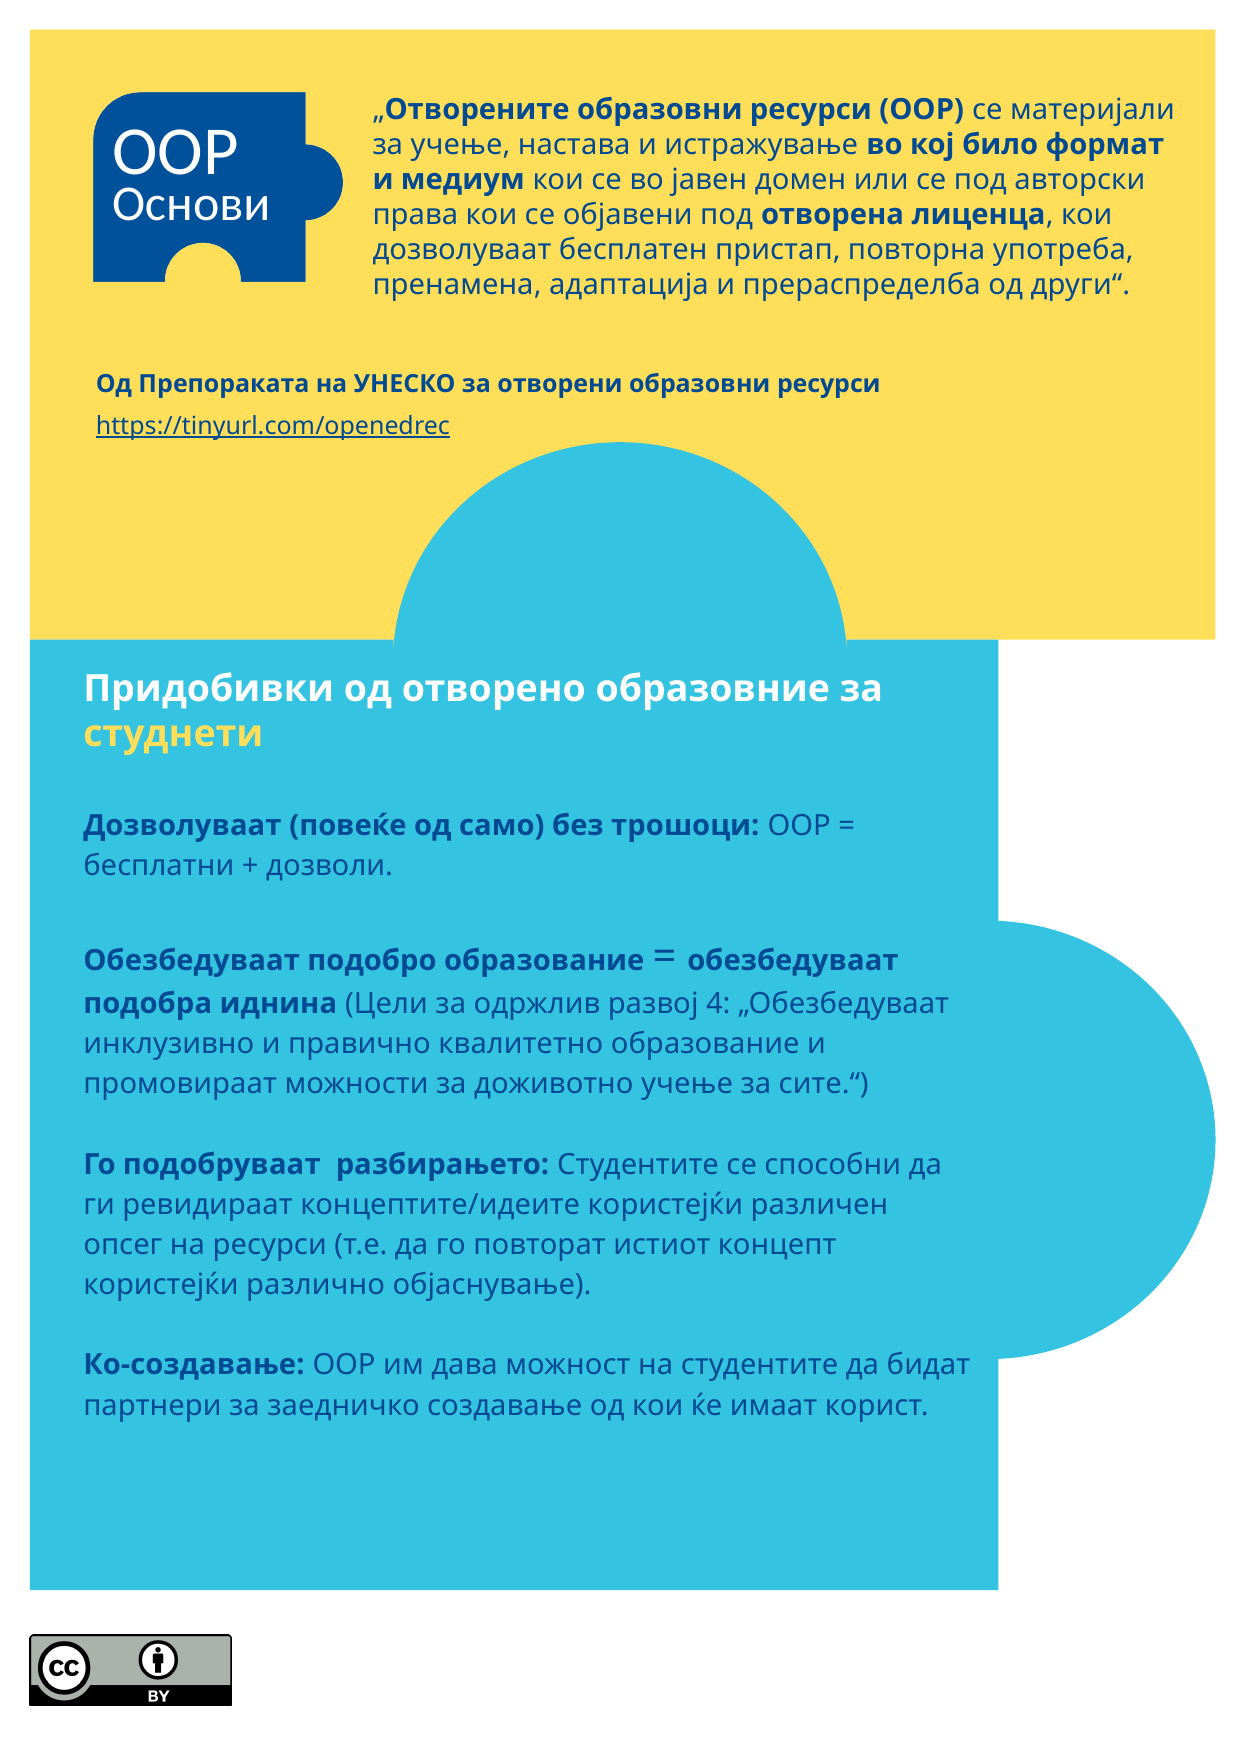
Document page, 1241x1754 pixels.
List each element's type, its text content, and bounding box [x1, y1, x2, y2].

picture [29, 1634, 233, 1706]
text_box [986, 920, 1216, 1360]
picture [93, 92, 343, 282]
text_box [758, 453, 1216, 640]
text_box [393, 453, 546, 641]
text_box „Отворените образовни ресурси (ООР) се материјали за учење, настава и истражување во кој било формат и медиум кои се во јавен домен или се под авторски права кои се објавени под отворена лиценца, кои дозволуваат бесплатен пристап, повторна употреба, пренамена, адаптација и прераспределба од други“. [357, 75, 1191, 316]
text_box Придобивки од отворено образовние за студнети Дозволуваат (повеќе од само) без трошоци: ООР = бесплатни + дозволи. Обезбедуваат подобро образование = обезбедуваат подобра иднина (Цели за одржлив развој 4: „Обезбедуваат инклузивно и правично квалитетно образование и промовираат можности за доживотно учење за сите.“) Го подобруваат разбирањето: Студентите се способни да ги ревидираат концептите/идеите користејќи различен опсег на ресурси (т.е. да го повторат истиот концепт користејќи различно објаснување). Ко-создавање: ООР им дава можност на студентите да бидат партнери за заедничко создавање од кои ќе имаат корист. [68, 648, 986, 1436]
text_box [29, 639, 999, 1591]
text_box [29, 29, 1216, 639]
text_box [393, 442, 847, 648]
text_box [694, 453, 848, 640]
text_box Од Препораката на УНЕСКО за отворени образовни ресурси https://tinyurl.com/openedrec [80, 365, 1241, 453]
